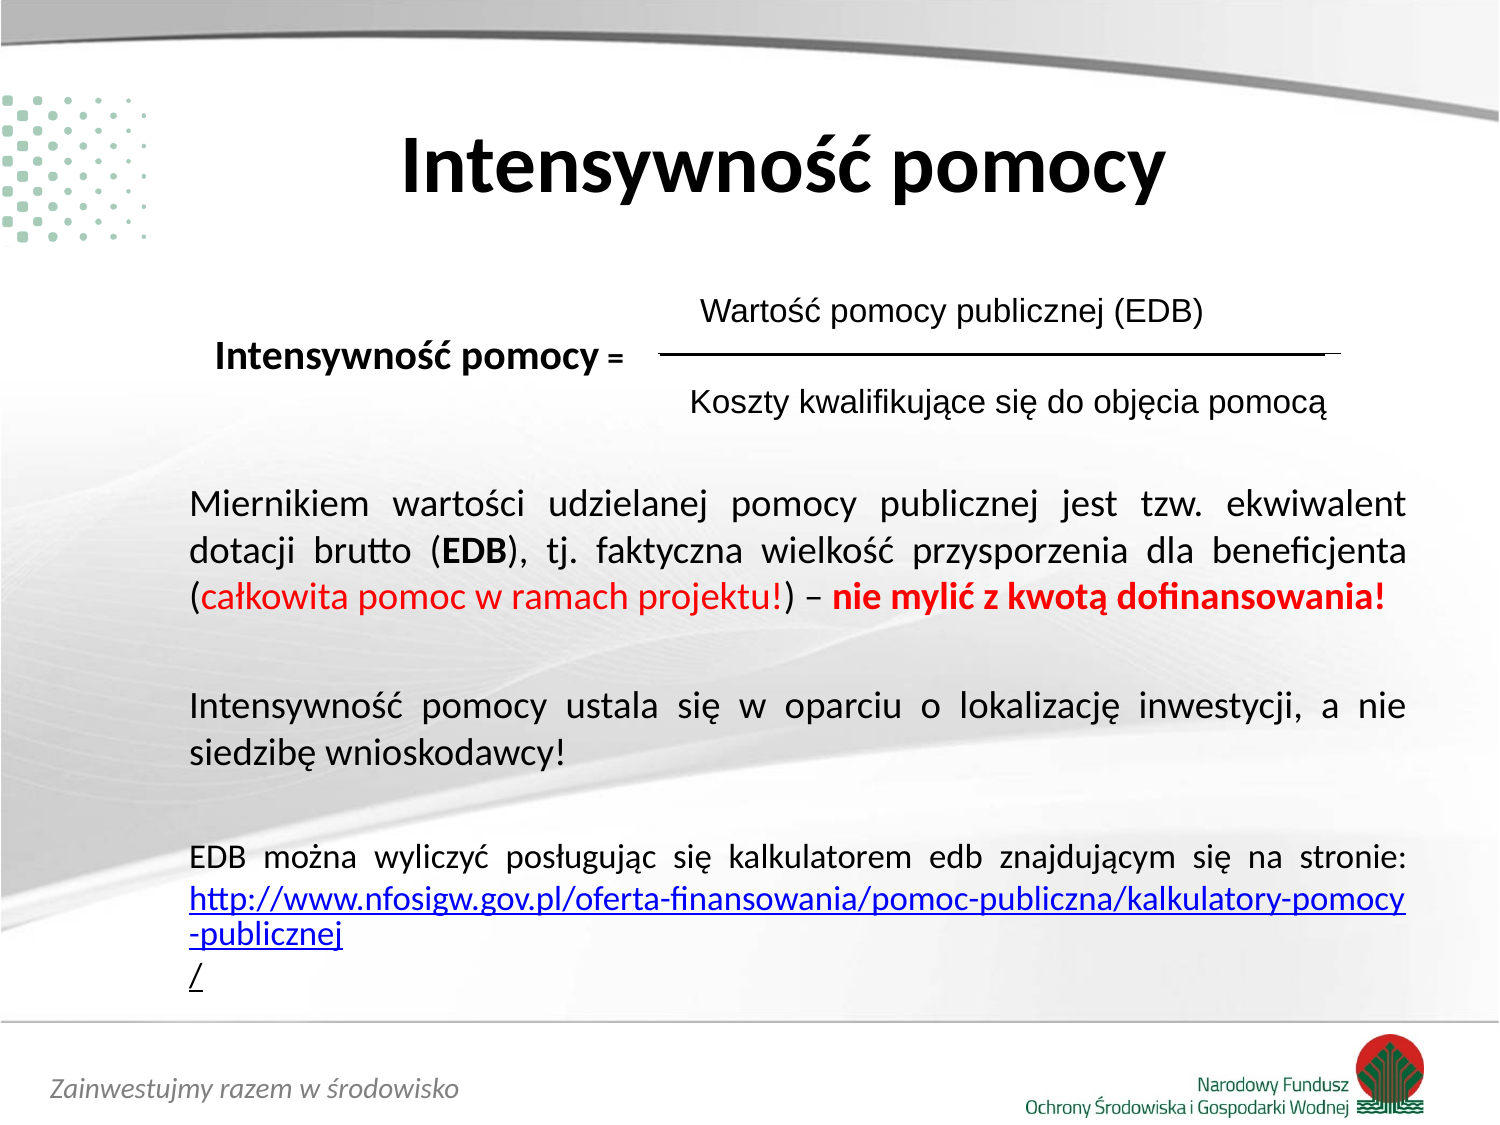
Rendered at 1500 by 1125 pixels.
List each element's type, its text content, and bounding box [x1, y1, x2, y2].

picture [1026, 1034, 1424, 1118]
title Intensywność pomocy [159, 96, 1409, 223]
text_box Intensywność pomocy = [177, 320, 639, 387]
list Miernikiem wartości udzielanej pomocy publicznej jest tzw. ekwiwalent dotacji brutto (EDB), tj. faktyczna wielkość przysporzenia dla beneficjenta (całkowita pomoc w ramach projektu!) – nie mylić z kwotą dofinansowania! Intensywność pomocy ustala się w oparciu o lokalizację inwestycji, a nie siedzibę wnioskodawcy! EDB można wyliczyć posługując się kalkulatorem edb znajdującym się na stronie: http://www.nfosigw.gov.pl/oferta-finansowania/pomoc-publiczna/kalkulatory-pomocy-publicznej/ [174, 231, 1424, 1000]
picture [0, 0, 1499, 1023]
text_box Wartość pomocy publicznej (EDB) [667, 281, 1238, 337]
text_box Koszty kwalifikujące się do objęcia pomocą [658, 372, 1367, 428]
